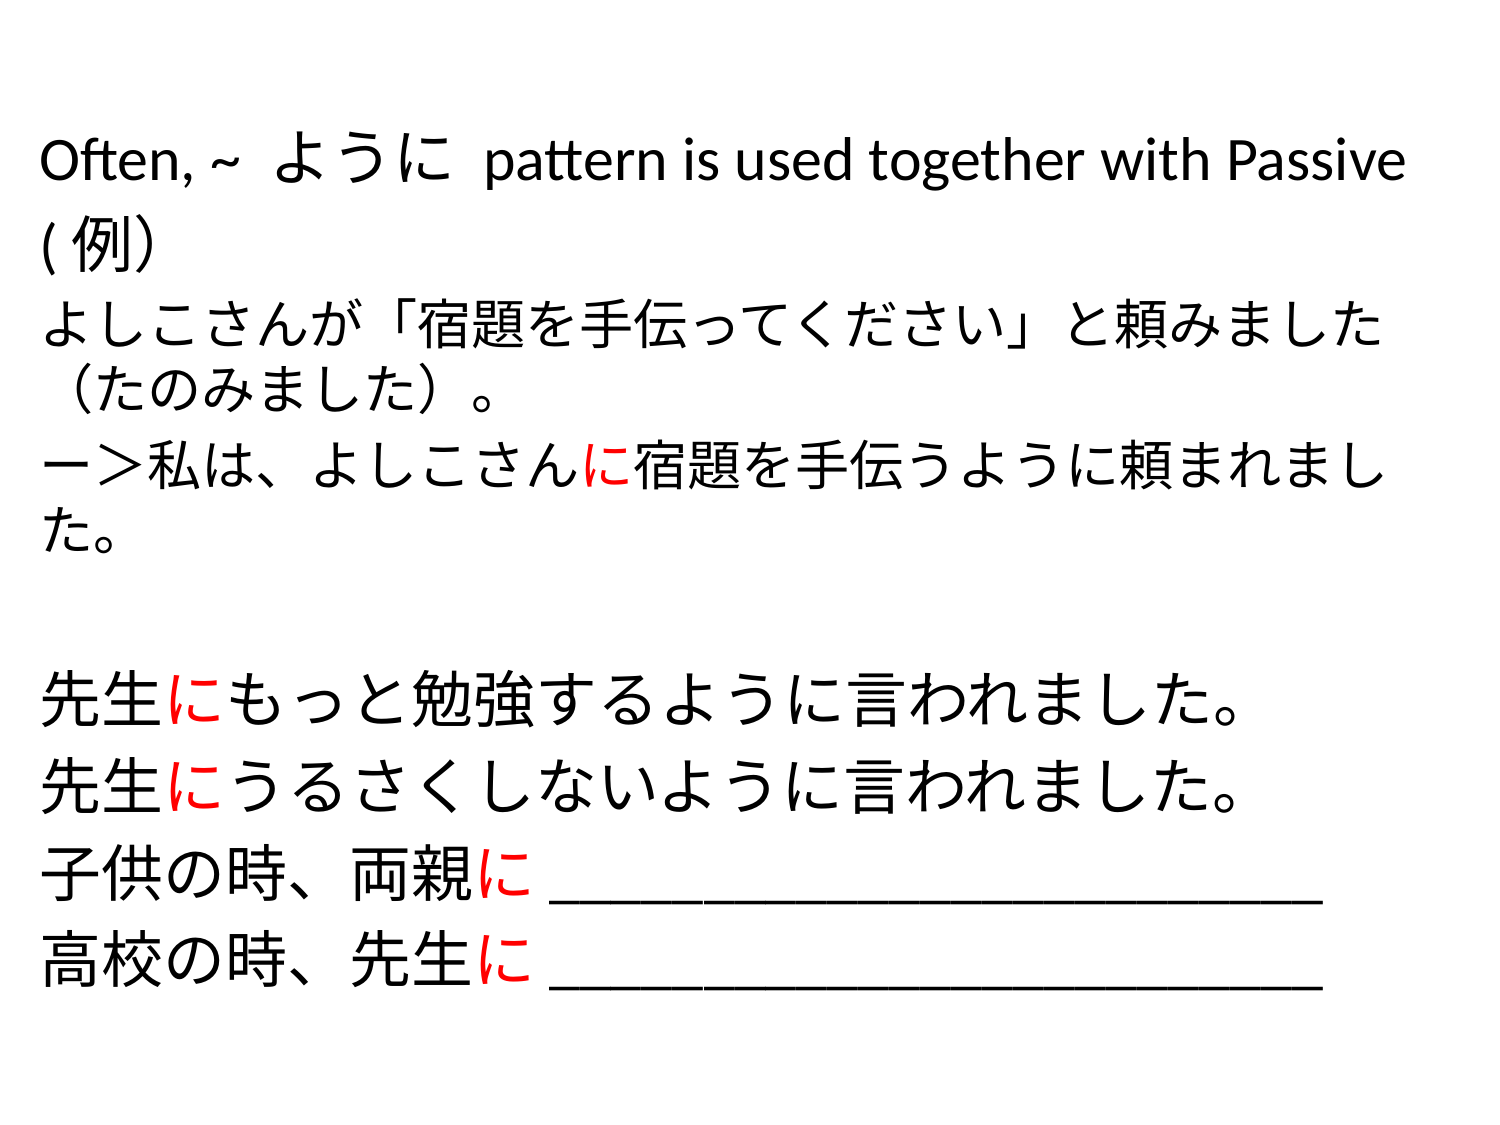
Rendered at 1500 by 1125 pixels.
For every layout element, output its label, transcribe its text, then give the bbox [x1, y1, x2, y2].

list Often, ~ ように pattern is used together with Passive (例） よしこさんが「宿題を手伝ってください」と頼みました（たのみました）。 ー＞私は、よしこさんに宿題を手伝うように頼まれました。 先生にもっと勉強するように言われました。 先生にうるさくしないように言われました。 子供の時、両親に_________________________ 高校の時、先生に_________________________ [24, 111, 1425, 1070]
